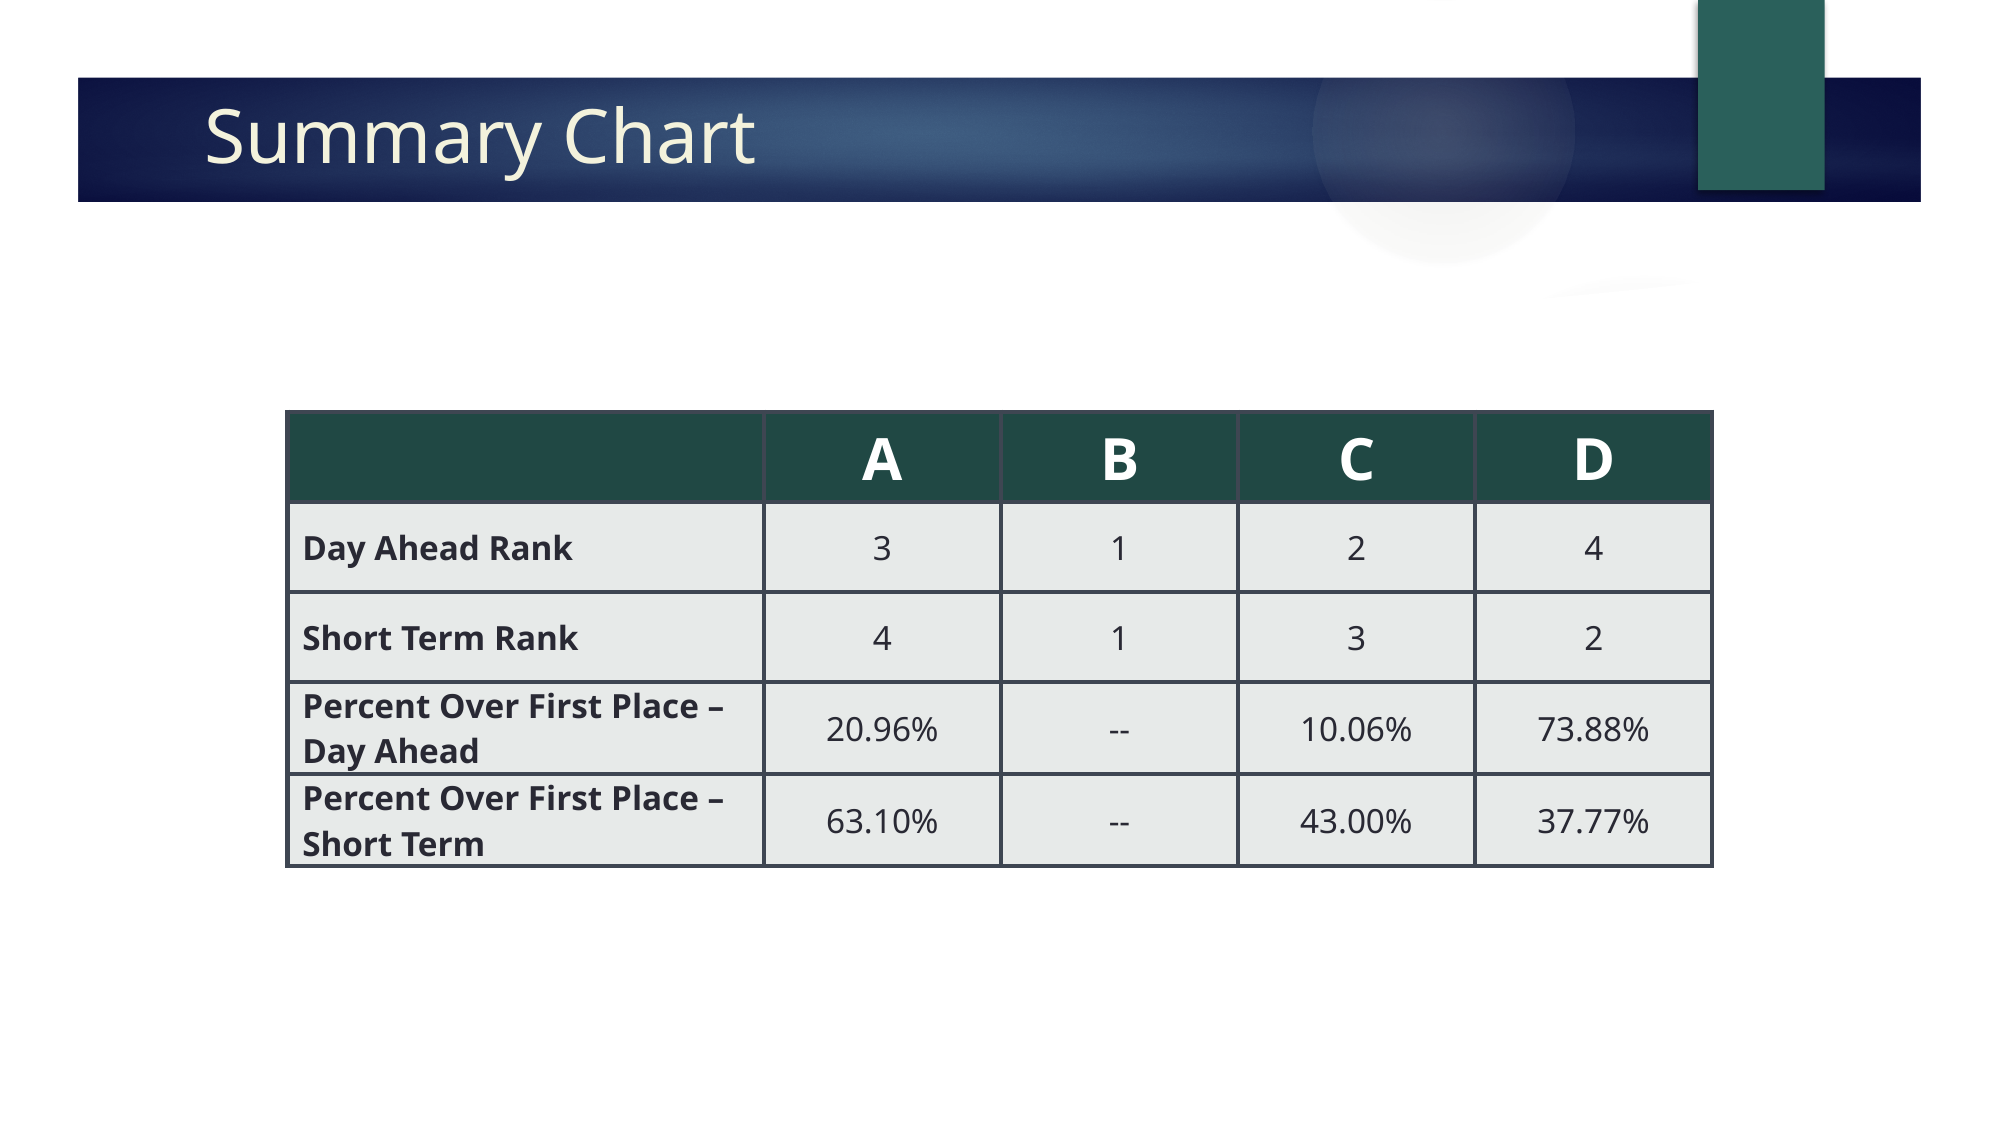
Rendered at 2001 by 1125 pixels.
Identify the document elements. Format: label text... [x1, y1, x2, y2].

table_cell 37.77% [1477, 776, 1710, 864]
table_cell Day Ahead Rank [290, 504, 762, 590]
table_cell 4 [766, 594, 999, 680]
table_header A [766, 414, 999, 500]
table_cell -- [1003, 684, 1236, 772]
table_cell Short Term Rank [290, 594, 762, 680]
table_cell 1 [1003, 594, 1236, 680]
table_cell 4 [1477, 504, 1710, 590]
table_header B [1003, 414, 1236, 500]
table_cell 63.10% [766, 776, 999, 864]
table_cell 2 [1240, 504, 1473, 590]
table_cell 10.06% [1240, 684, 1473, 772]
table_cell 3 [1240, 594, 1473, 680]
table_cell 20.96% [766, 684, 999, 772]
table_cell 73.88% [1477, 684, 1710, 772]
table_cell 2 [1477, 594, 1710, 680]
table_header [290, 414, 762, 500]
table_cell Percent Over First Place – Day Ahead [290, 684, 762, 772]
table_header C [1240, 414, 1473, 500]
table_cell 1 [1003, 504, 1236, 590]
title Summary Chart [189, 75, 1627, 192]
table_cell 43.00% [1240, 776, 1473, 864]
table_cell Percent Over First Place – Short Term [290, 776, 762, 864]
table_cell 3 [766, 504, 999, 590]
table_cell -- [1003, 776, 1236, 864]
table_header D [1477, 414, 1710, 500]
